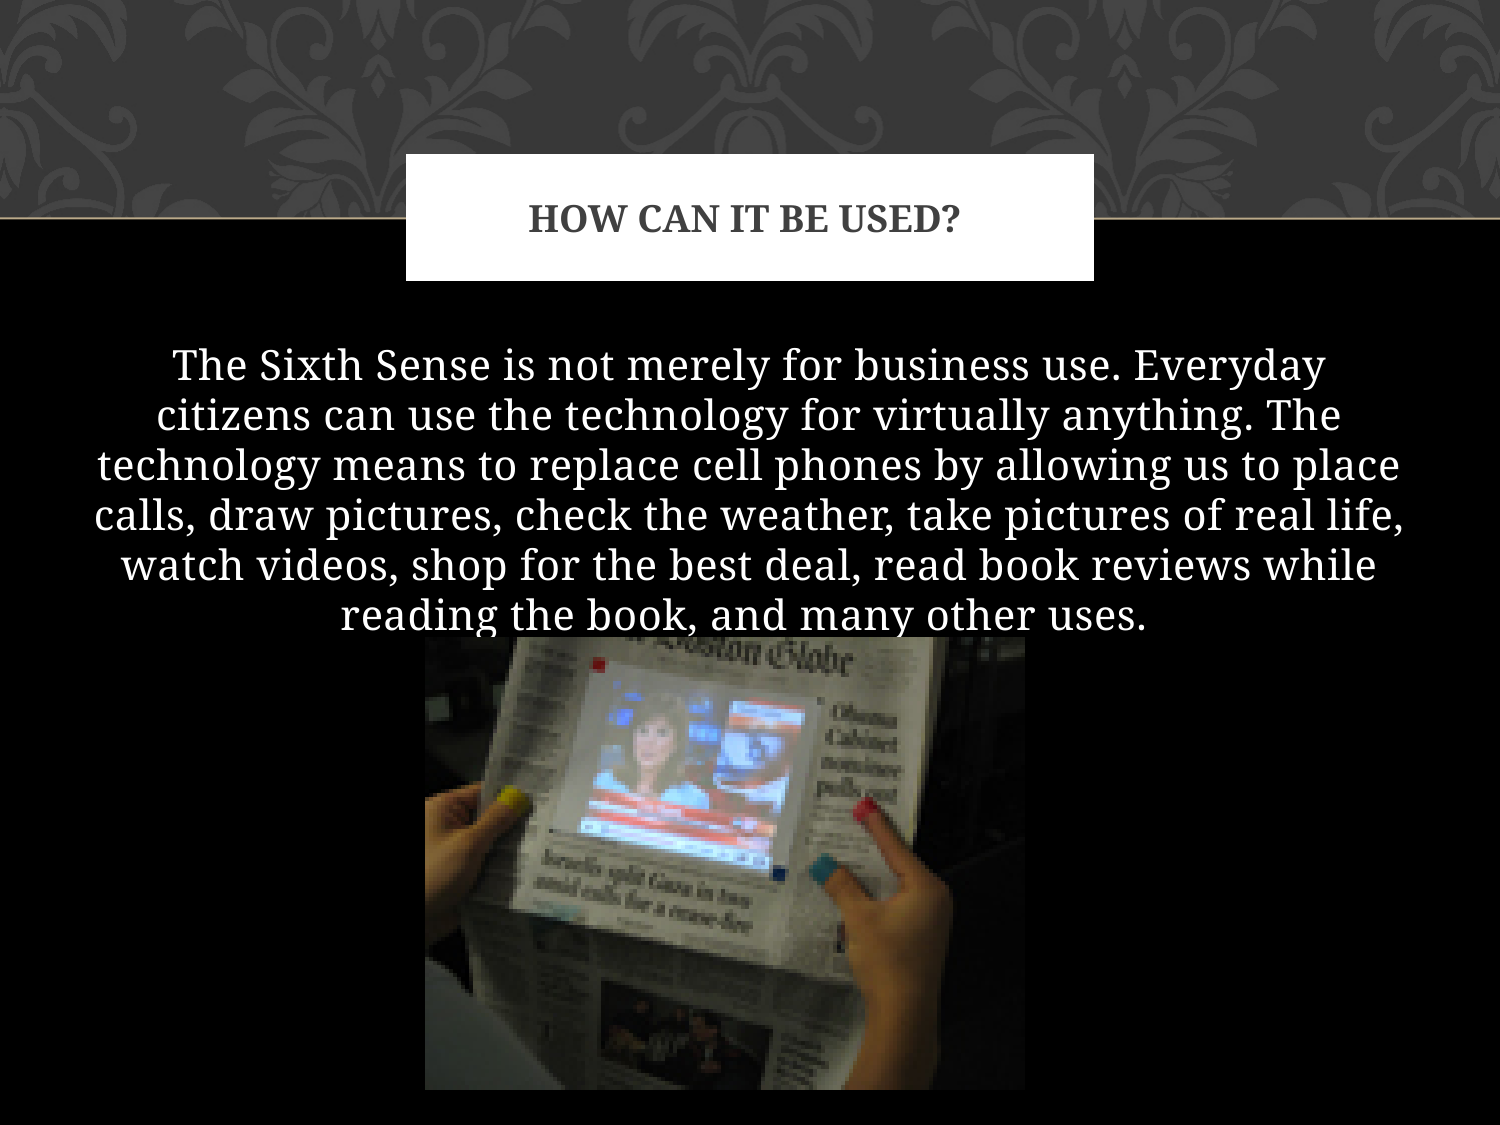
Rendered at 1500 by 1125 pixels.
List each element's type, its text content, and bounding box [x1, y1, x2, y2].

list The Sixth Sense is not merely for business use. Everyday citizens can use the technology for virtually anything. The technology means to replace cell phones by allowing us to place calls, draw pictures, check the weather, take pictures of real life, watch videos, shop for the best deal, read book reviews while reading the book, and many other uses. [75, 331, 1425, 1000]
title How can it be used? [406, 154, 1094, 281]
picture [424, 637, 1026, 1090]
